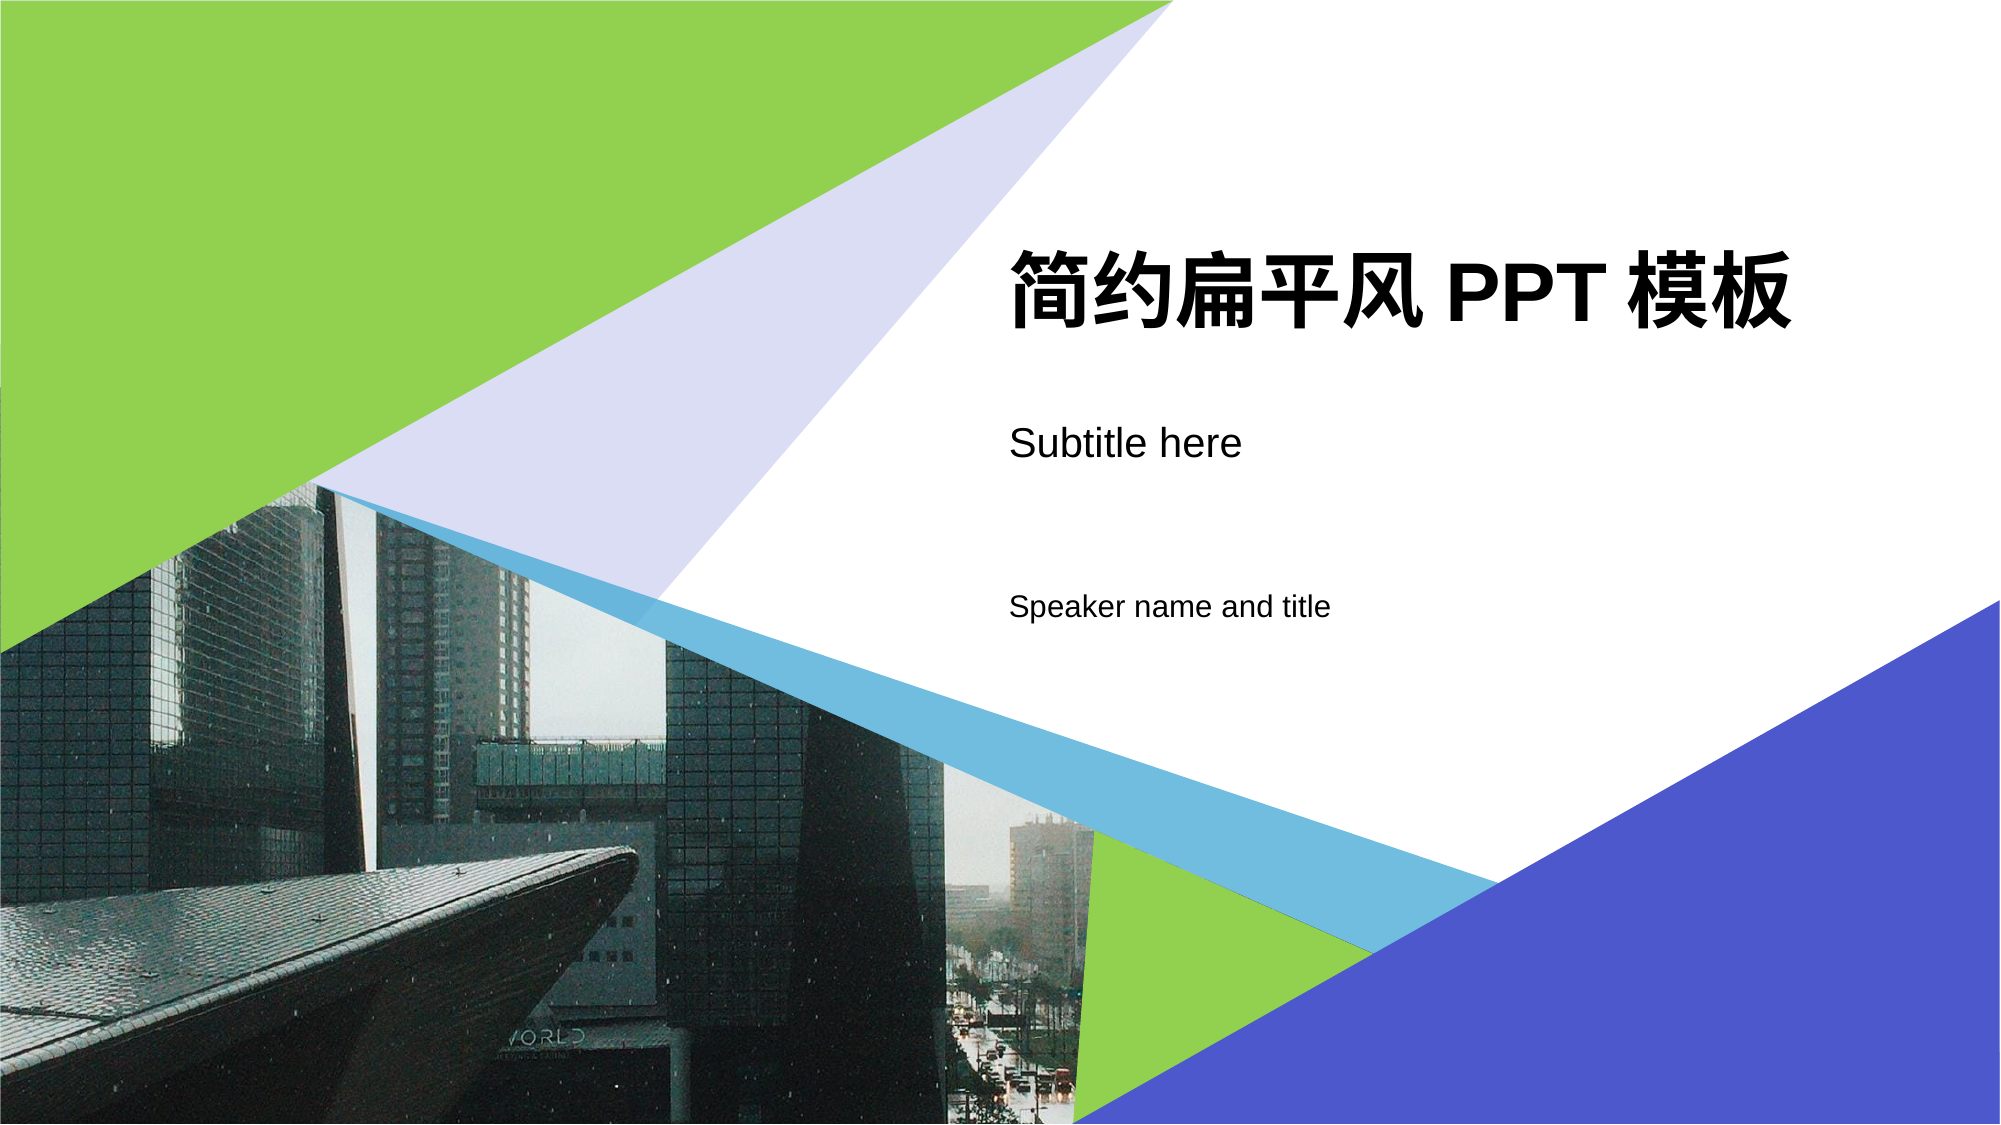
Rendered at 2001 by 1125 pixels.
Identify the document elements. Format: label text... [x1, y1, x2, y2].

picture [0, 481, 1095, 1124]
title 简约扁平风PPT模板 [993, 177, 1890, 412]
list Speaker name and title [993, 582, 1890, 632]
subtitle Subtitle here [993, 412, 1890, 491]
